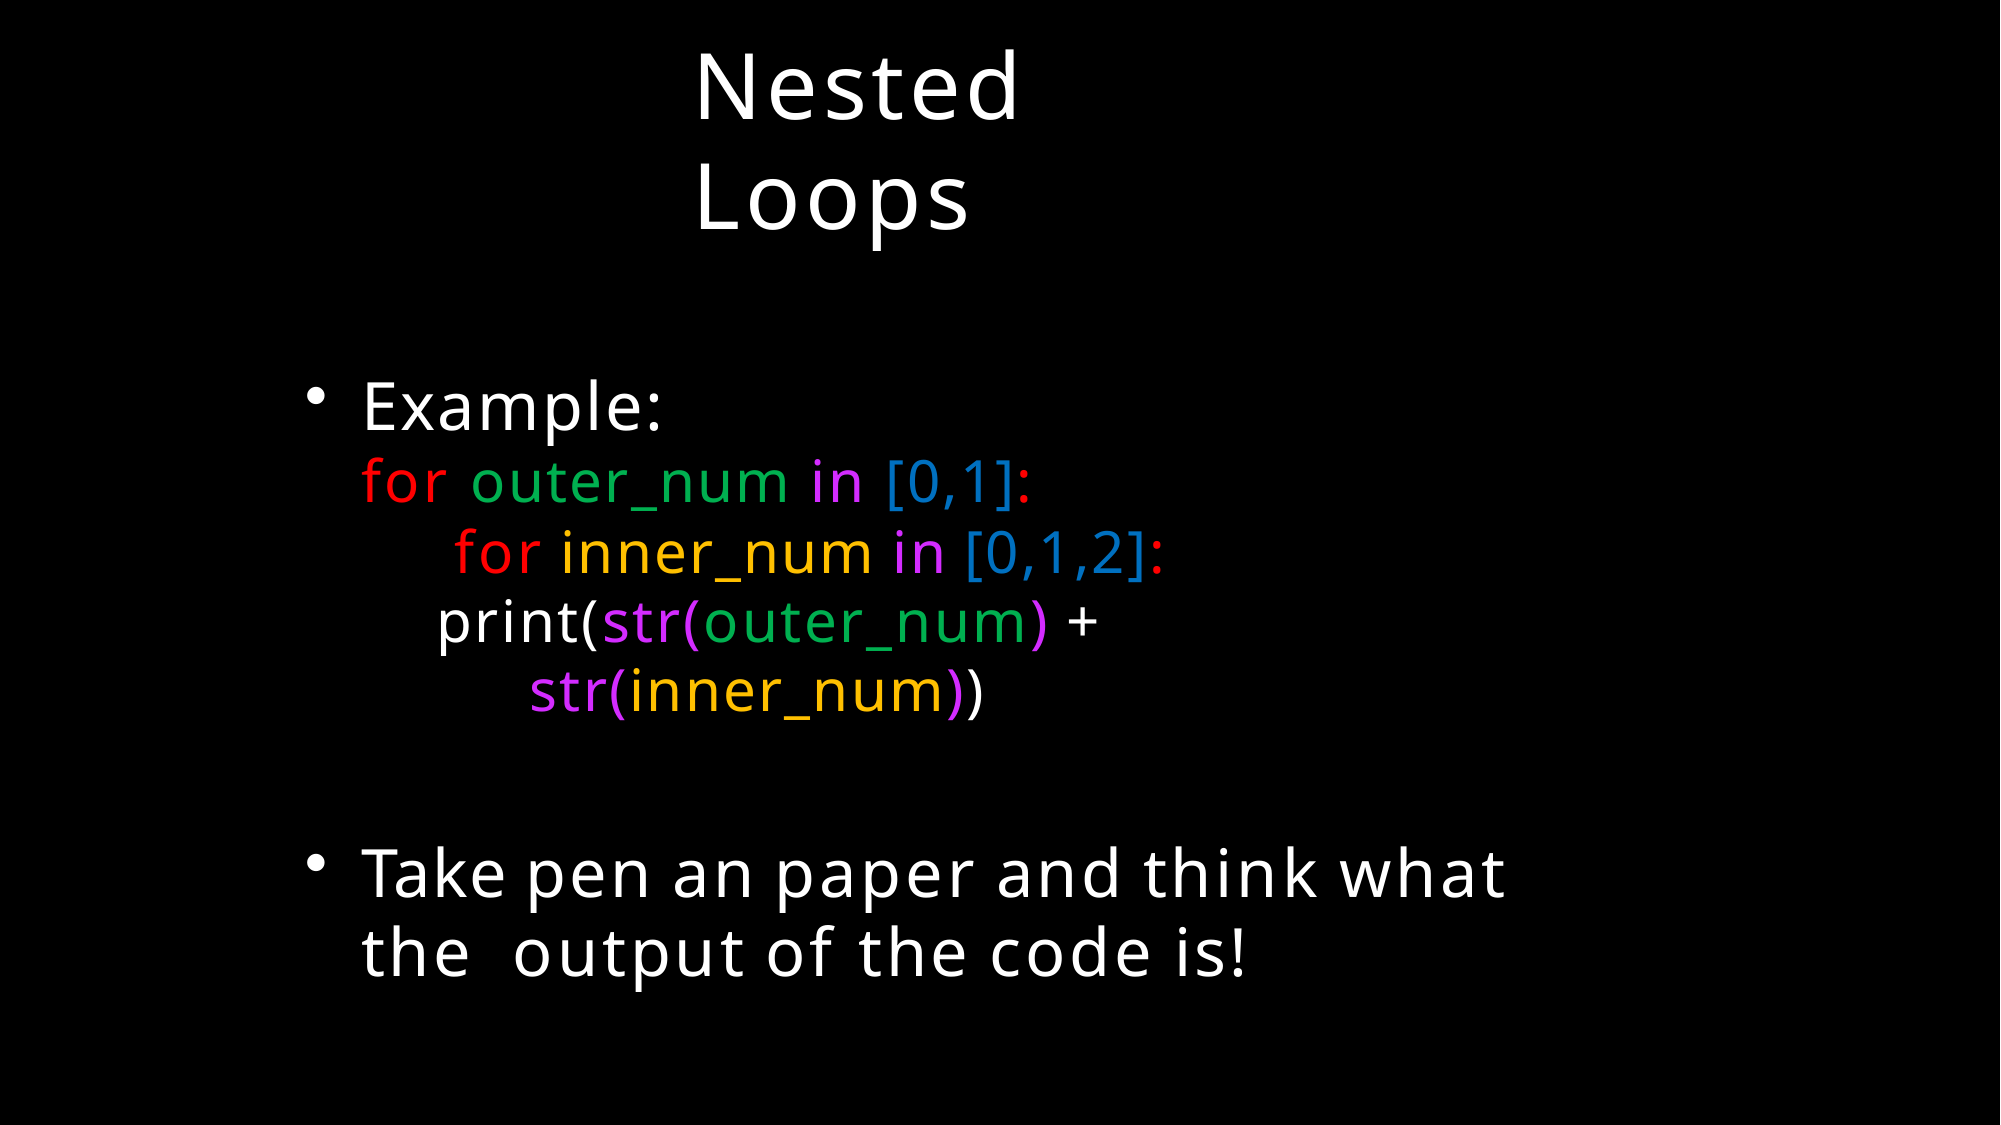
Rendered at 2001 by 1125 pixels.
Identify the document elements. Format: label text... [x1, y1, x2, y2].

title Nested Loops [690, 25, 1310, 248]
text_box Example: for outer_num in [0,1]: for inner_num in [0,1,2]: print(str(outer_num) + str(inner_num)) Take pen an paper and think what the output of the code is! [302, 361, 1606, 990]
